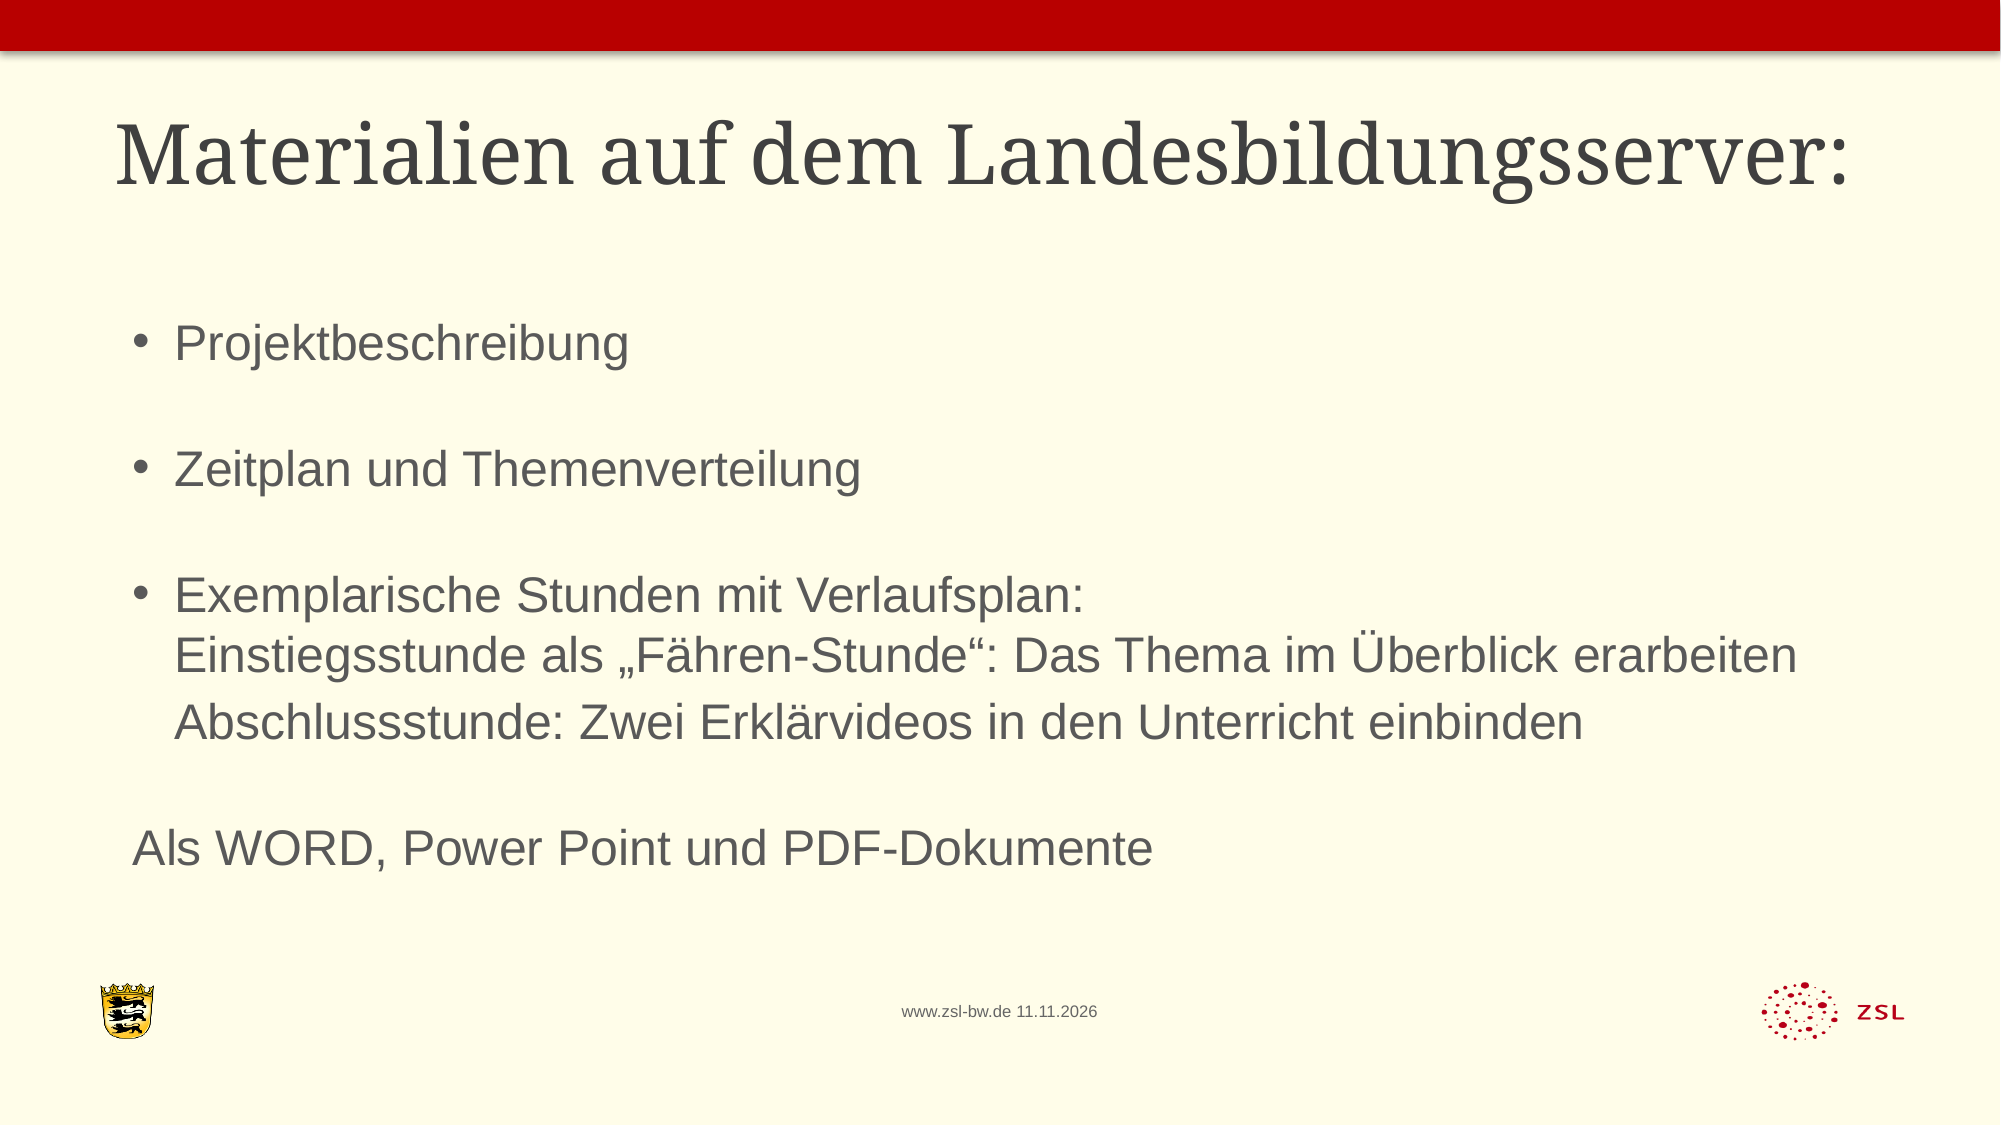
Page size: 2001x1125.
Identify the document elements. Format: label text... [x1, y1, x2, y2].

picture [1760, 981, 1905, 1041]
picture [98, 981, 156, 1041]
list Projektbeschreibung Zeitplan und Themenverteilung Exemplarische Stunden mit Verlaufsplan: Einstiegsstunde als „Fähren-Stunde“: Das Thema im Überblick erarbeiten Abschlussstunde: Zwei Erklärvideos in den Unterricht einbinden Als WORD, Power Point und PDF-Dokumente [99, 302, 1900, 965]
title Materialien auf dem Landesbildungsserver: [99, 113, 1900, 289]
